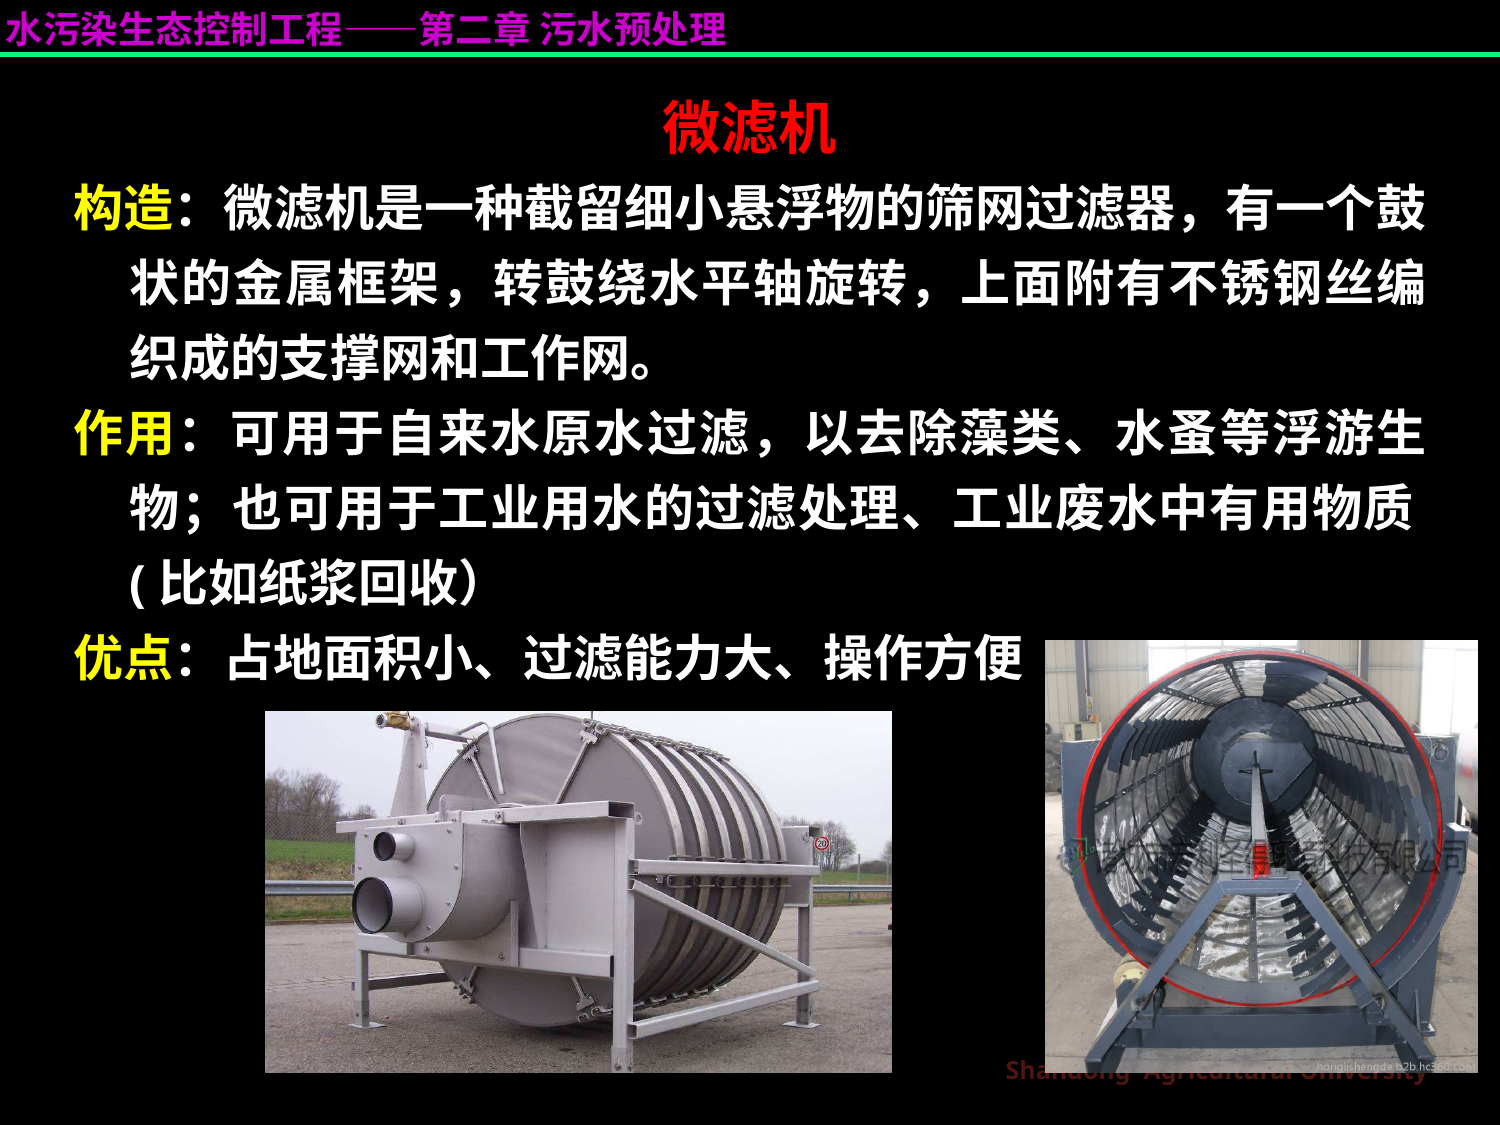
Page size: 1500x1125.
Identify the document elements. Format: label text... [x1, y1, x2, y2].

text_box 微滤机 构造：微滤机是一种截留细小悬浮物的筛网过滤器，有一个鼓状的金属框架，转鼓绕水平轴旋转，上面附有不锈钢丝编织成的支撑网和工作网。 作用：可用于自来水原水过滤，以去除藻类、水蚤等浮游生物；也可用于工业用水的过滤处理、工业废水中有用物质(比如纸浆回收） 优点：占地面积小、过滤能力大、操作方便 [58, 66, 1441, 769]
picture [265, 710, 892, 1074]
picture [1045, 640, 1479, 1074]
